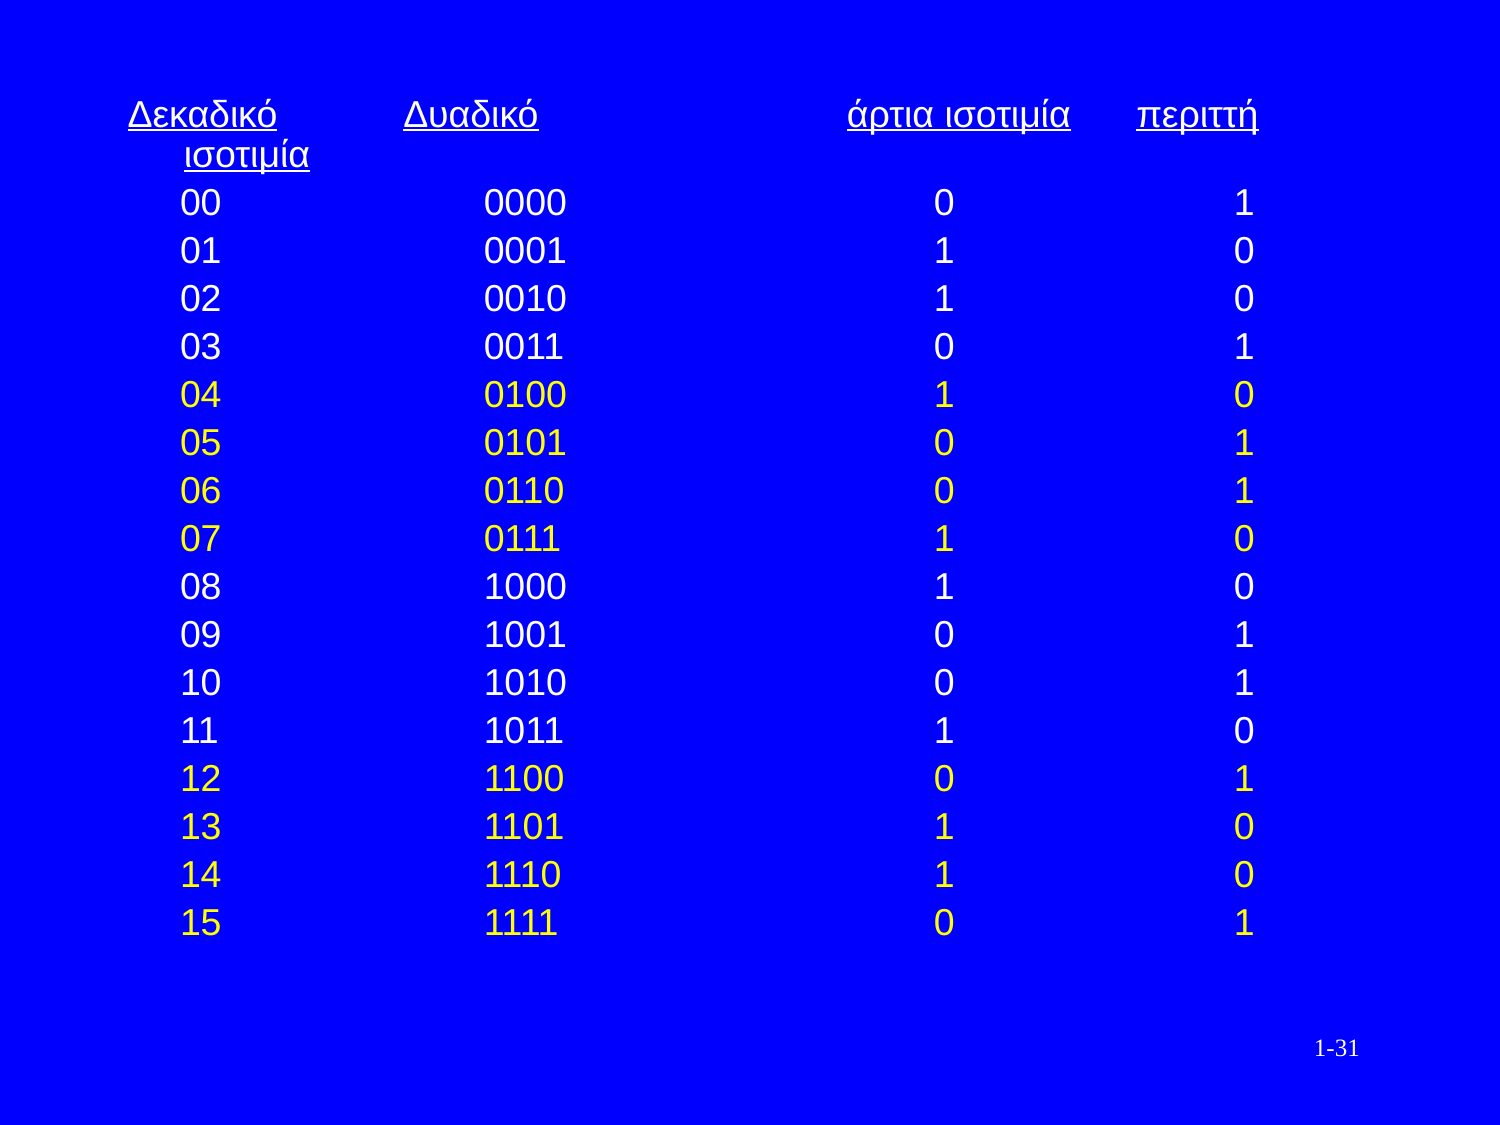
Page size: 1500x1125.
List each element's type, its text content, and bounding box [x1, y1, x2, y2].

list Δεκαδικό Δυαδικό άρτια ισοτιμία περιττή ισοτιμία 00 0000 0 1 01 0001 1 0 02 0010 1 0 03 0011 0 1 04 0100 1 0 05 0101 0 1 06 0110 0 1 07 0111 1 0 08 1000 1 0 09 1001 0 1 10 1010 0 1 11 1011 1 0 12 1100 0 1 13 1101 1 0 14 1110 1 0 15 1111 0 1 [112, 87, 1388, 1001]
